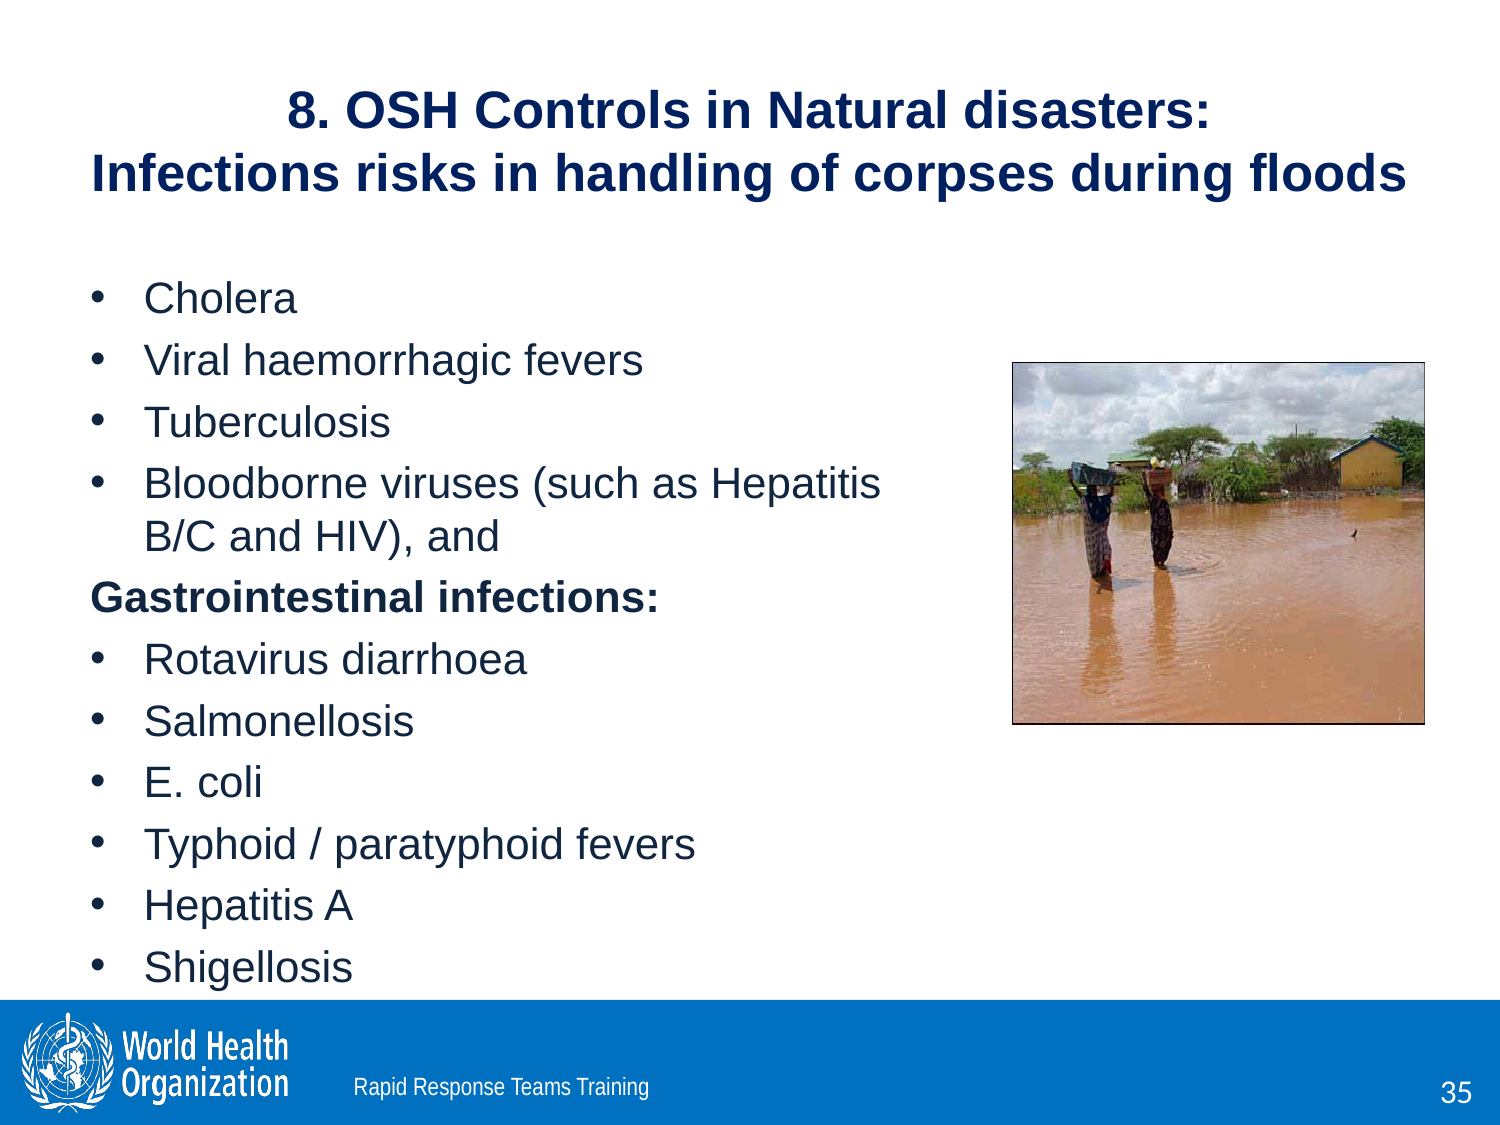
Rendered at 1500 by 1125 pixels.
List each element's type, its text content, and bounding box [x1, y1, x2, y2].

title 8. OSH Controls in Natural disasters: Infections risks in handling of corpses during floods [75, 45, 1425, 233]
picture [21, 1012, 288, 1113]
picture [1012, 362, 1426, 726]
list Cholera Viral haemorrhagic fevers Tuberculosis Bloodborne viruses (such as Hepatitis B/C and HIV), and Gastrointestinal infections: Rotavirus diarrhoea Salmonellosis E. coli Typhoid / paratyphoid fevers Hepatitis A Shigellosis [75, 262, 963, 1005]
